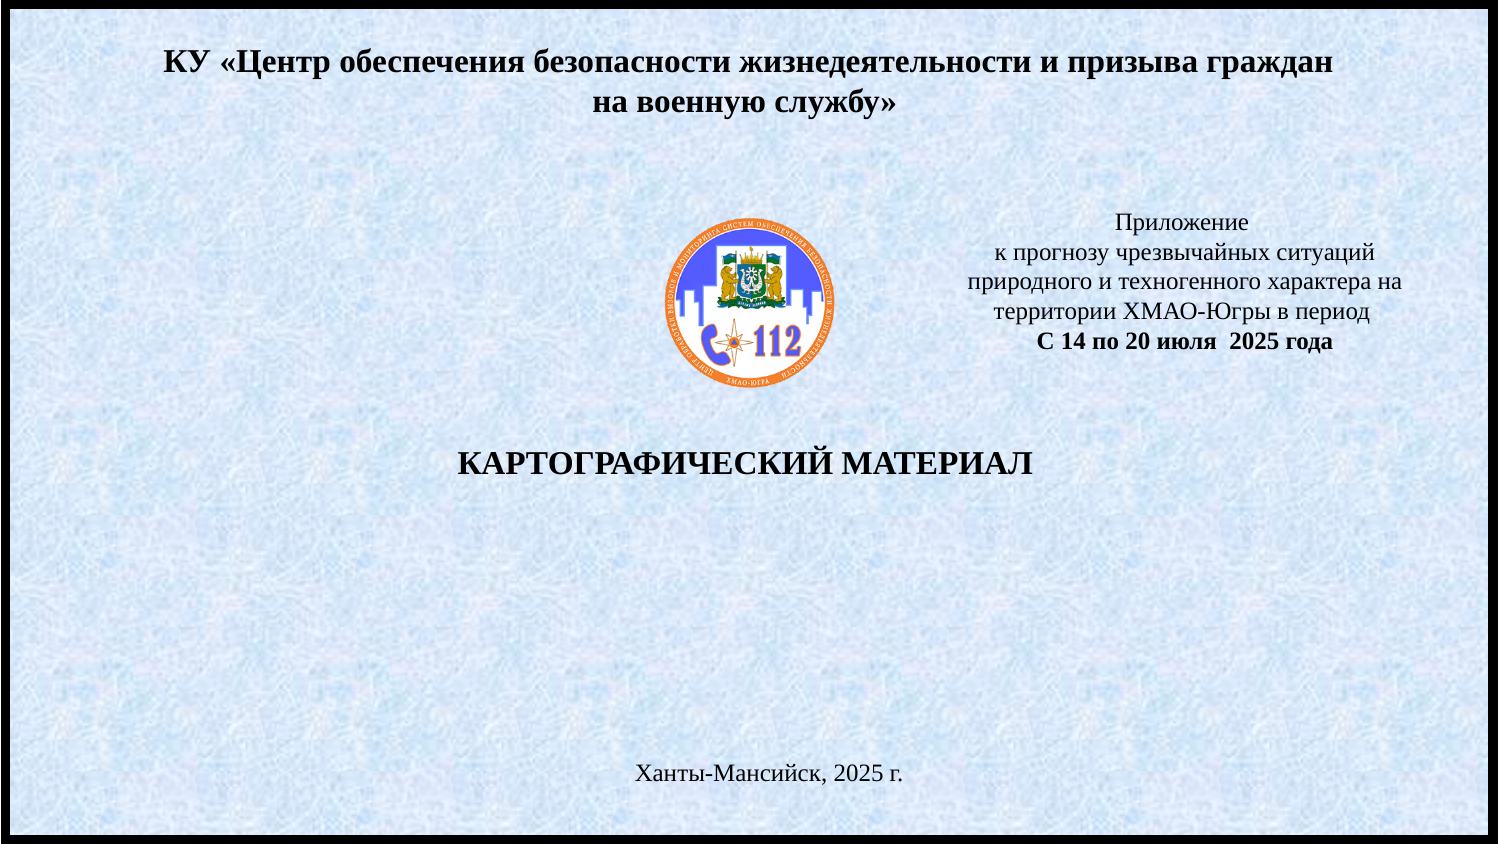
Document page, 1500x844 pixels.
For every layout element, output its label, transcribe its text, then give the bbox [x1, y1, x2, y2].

text_box Ханты-Мансийск, 2025 г. [620, 749, 1046, 794]
picture [662, 216, 836, 390]
text_box [5, 3, 1494, 840]
text_box КАРТОГРАФИЧЕСКИЙ МАТЕРИАЛ [442, 433, 1089, 489]
text_box Приложение к прогнозу чрезвычайных ситуаций природного и техногенного характера на территории ХМАО-Югры в период С 14 по 20 июля 2025 года [915, 197, 1455, 363]
text_box КУ «Центр обеспечения безопасности жизнедеятельности и призыва граждан на военную службу» [137, 32, 1362, 127]
